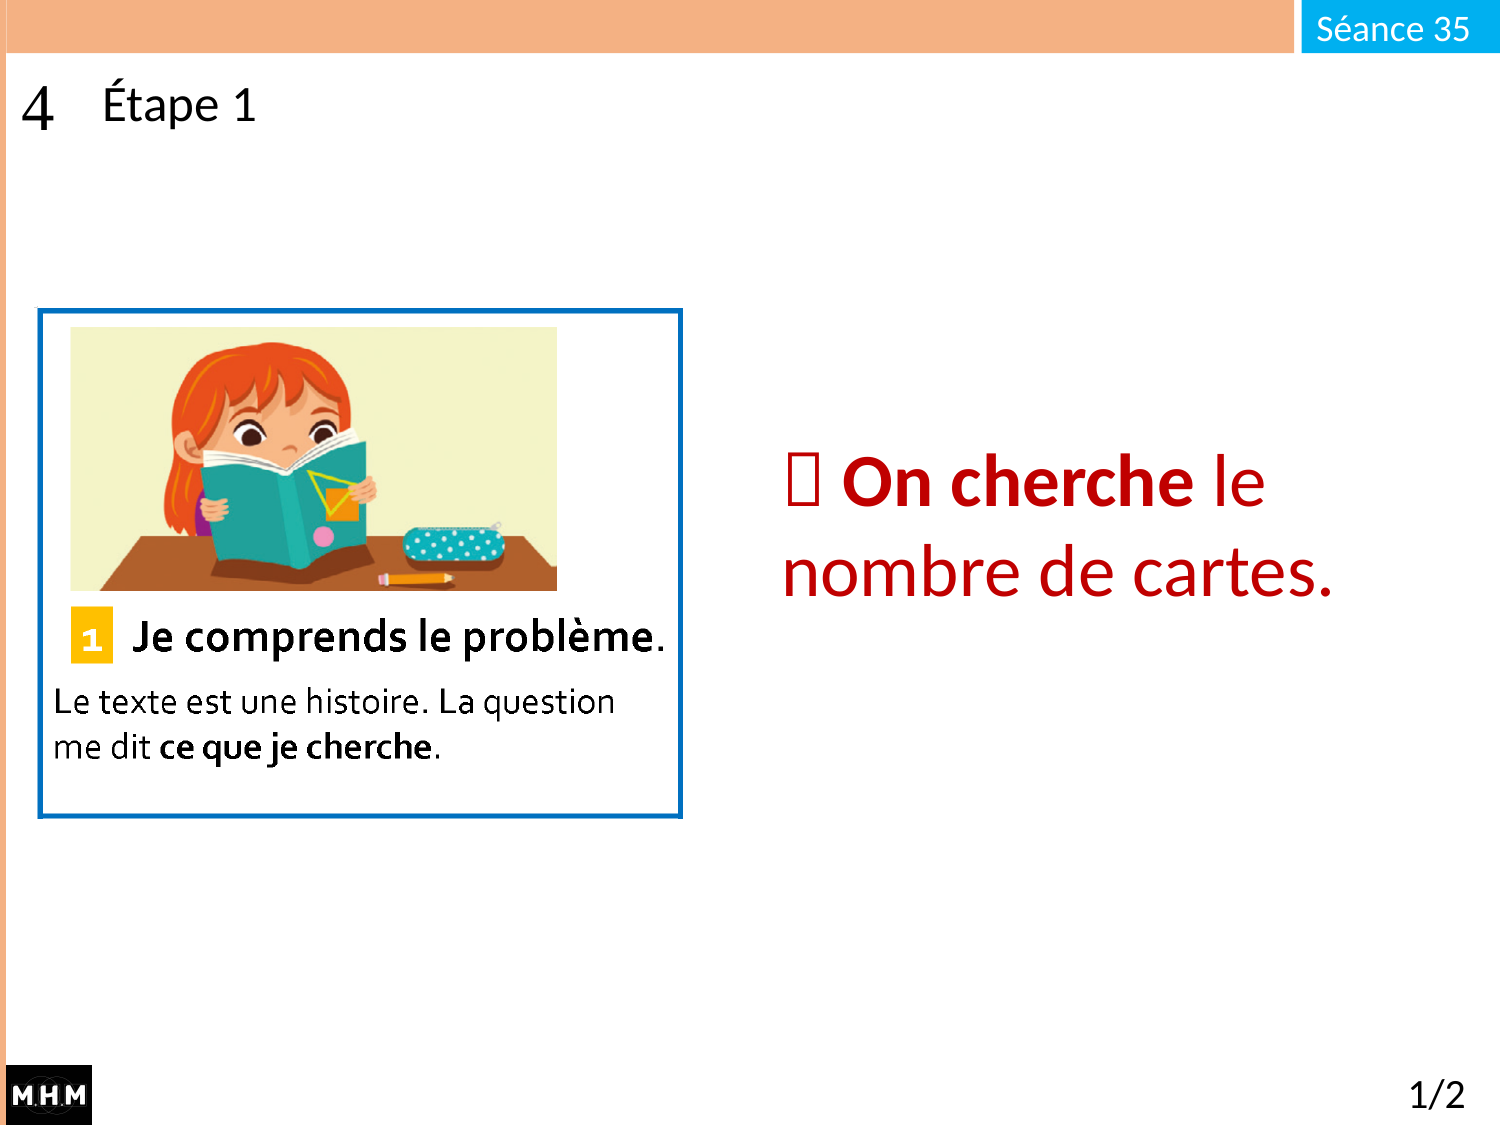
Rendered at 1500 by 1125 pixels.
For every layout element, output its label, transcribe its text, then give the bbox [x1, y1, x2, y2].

text_box  On cherche le nombre de cartes. [766, 424, 1476, 620]
list 1/2 [1373, 1064, 1500, 1125]
title Étape 1 [87, 32, 1382, 140]
picture [6, 1065, 92, 1125]
picture [34, 306, 684, 819]
